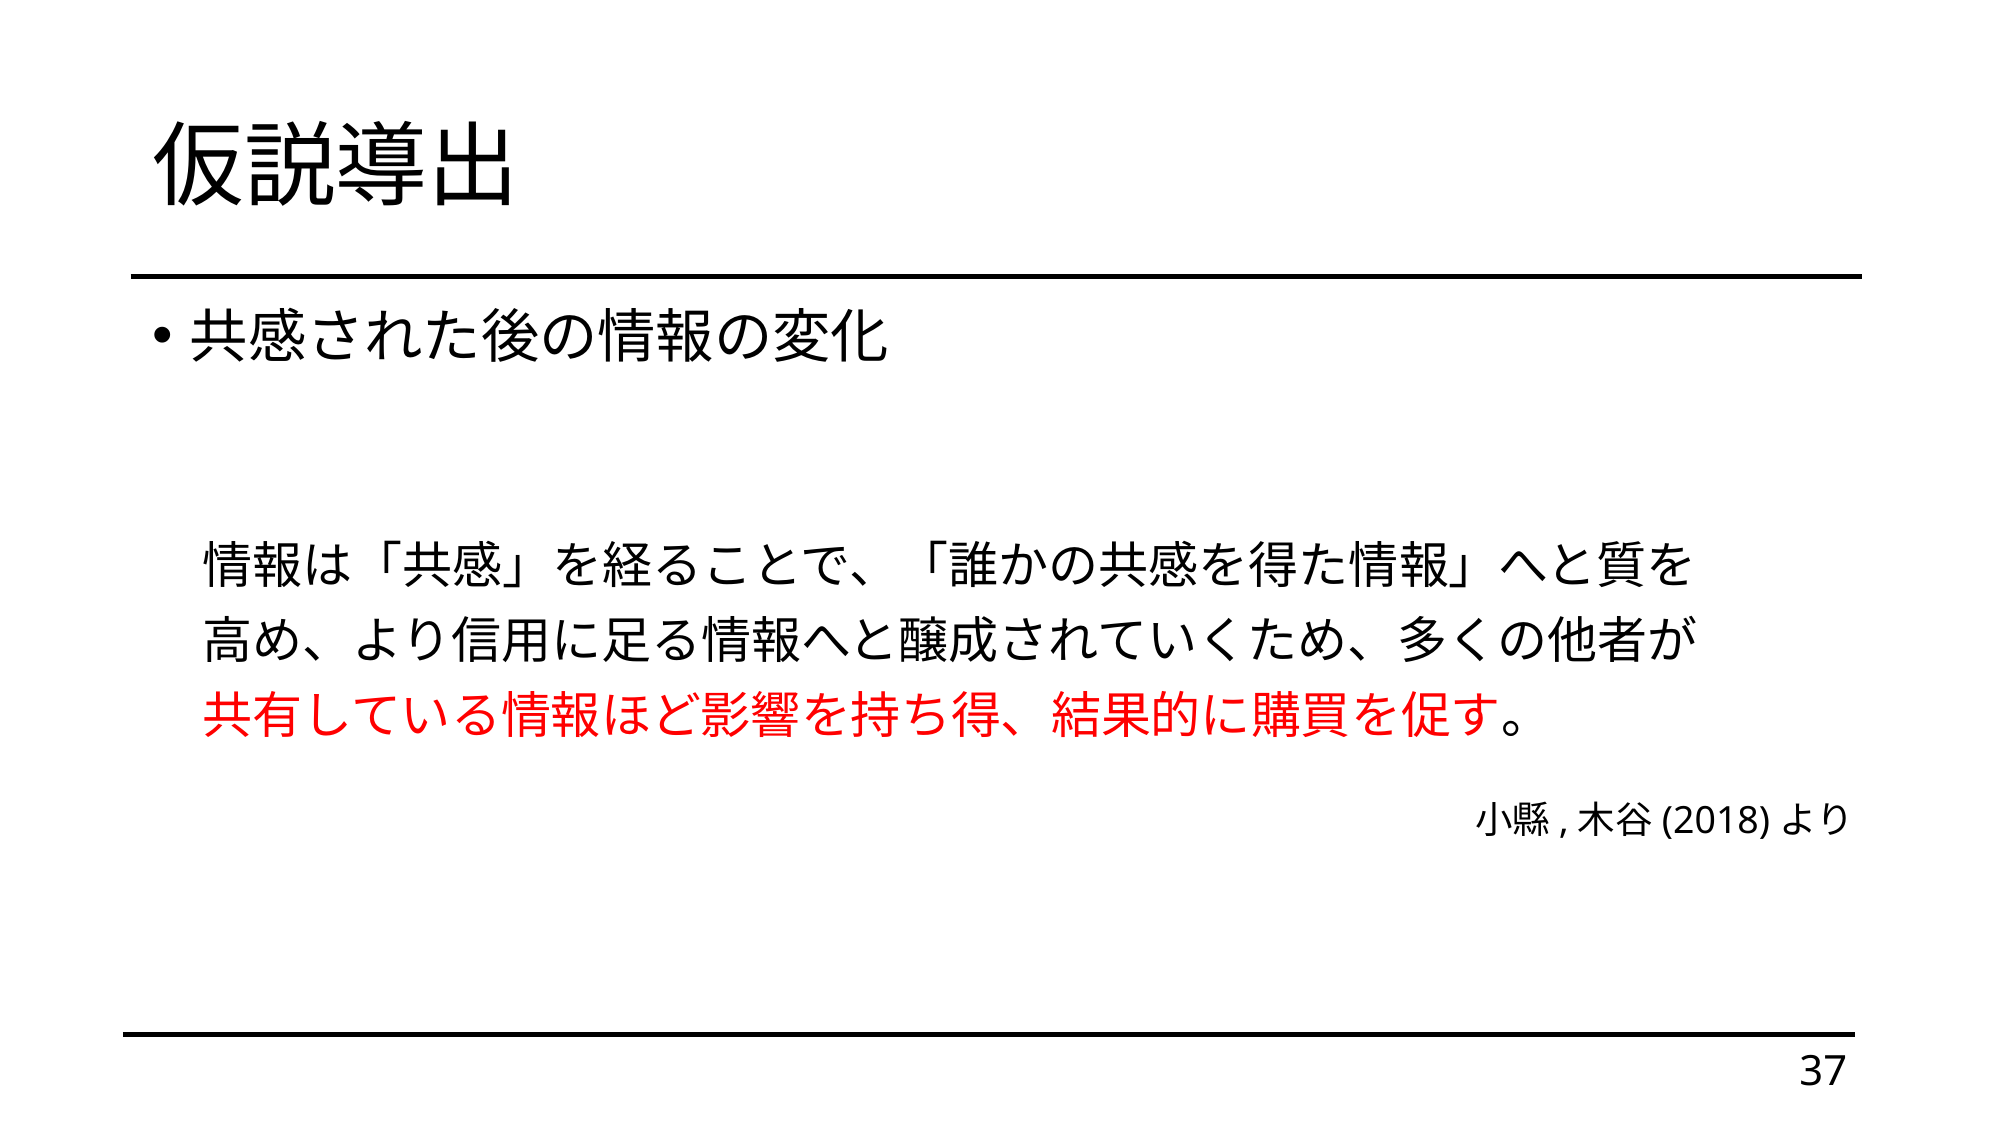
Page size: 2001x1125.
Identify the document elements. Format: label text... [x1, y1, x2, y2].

slide_number 37 [1412, 1042, 1863, 1103]
title 仮説導出 [137, 59, 1863, 276]
text_box 小縣,木谷(2018)より [1460, 788, 1869, 849]
list 共感された後の情報の変化 情報は「共感」を経ることで、「誰かの共感を得た情報」へと質を 高め、より信用に足る情報へと醸成されていくため、多くの他者が 共有している情報ほど影響を持ち得、結果的に購買を促す。 [137, 299, 1863, 1014]
